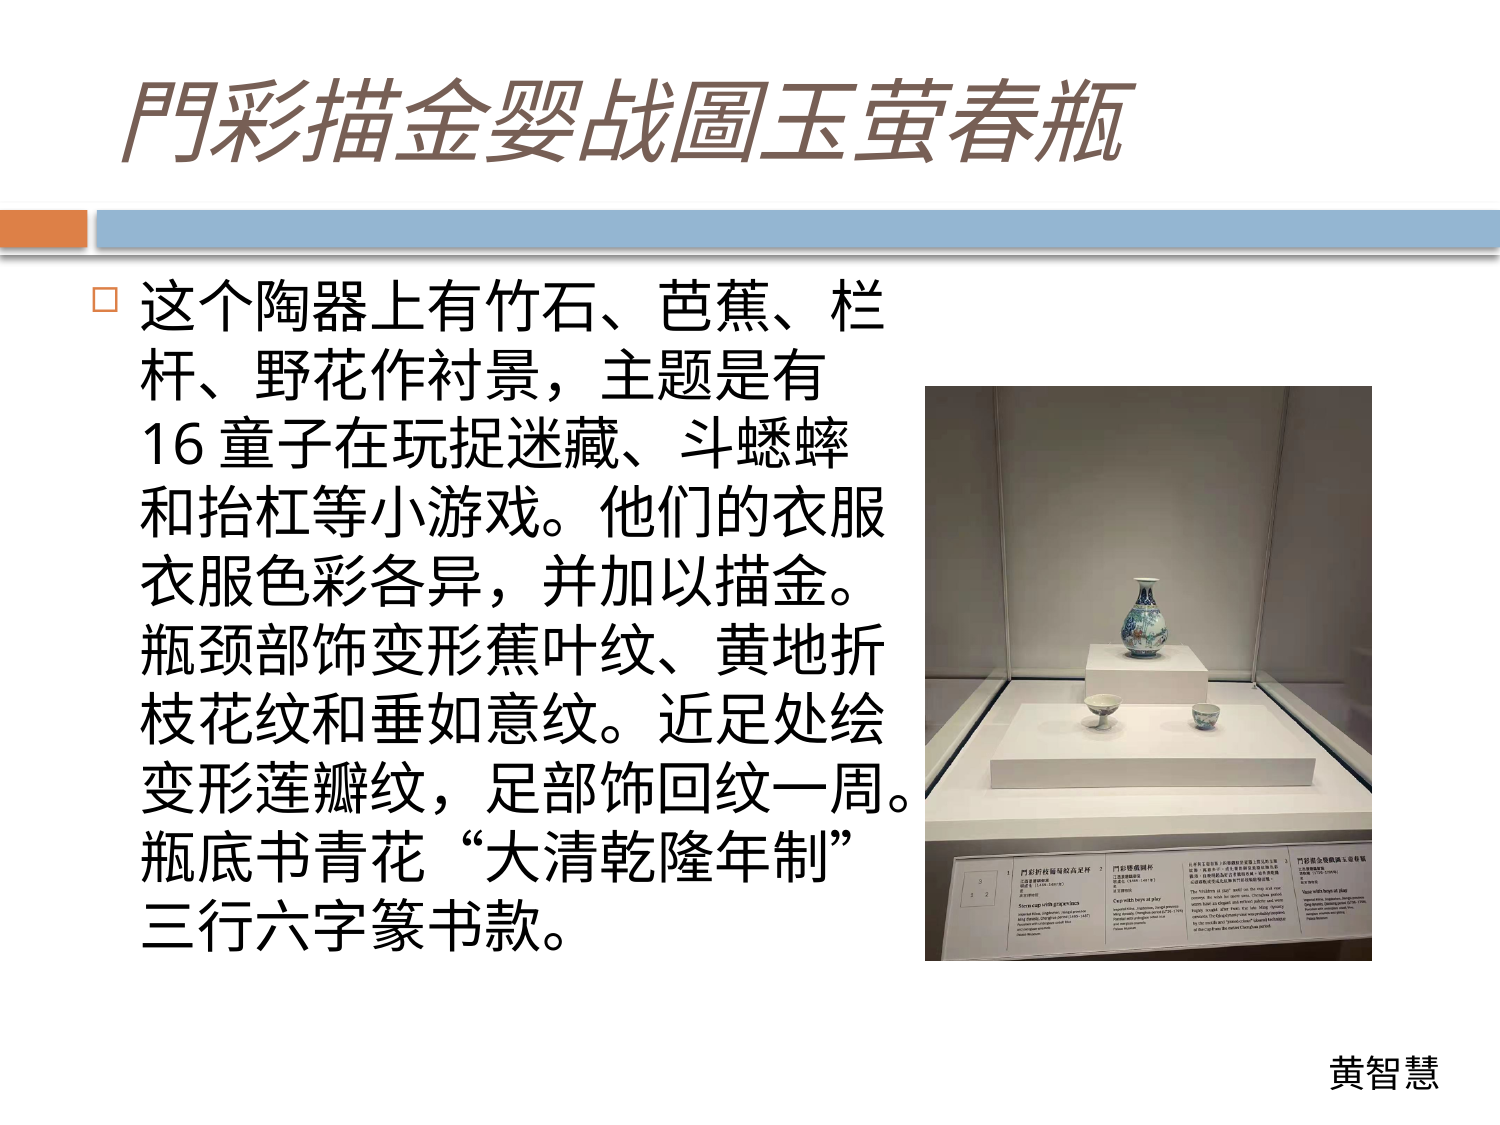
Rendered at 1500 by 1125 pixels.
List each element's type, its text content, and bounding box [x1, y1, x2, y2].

list 这个陶器上有竹石、芭蕉、栏杆、野花作衬景，主题是有16童子在玩捉迷藏、斗蟋蟀和抬杠等小游戏。他们的衣服衣服色彩各异，并加以描金。瓶颈部饰变形蕉叶纹、黄地折枝花纹和垂如意纹。近足处绘变形莲瓣纹，足部饰回纹一周。瓶底书青花“大清乾隆年制”三行六字篆书款。 [75, 262, 903, 1005]
title 門彩描金婴战圖玉萤春瓶 [100, 37, 1438, 200]
picture [925, 386, 1372, 962]
text_box 黄智慧 [1313, 1042, 1456, 1103]
